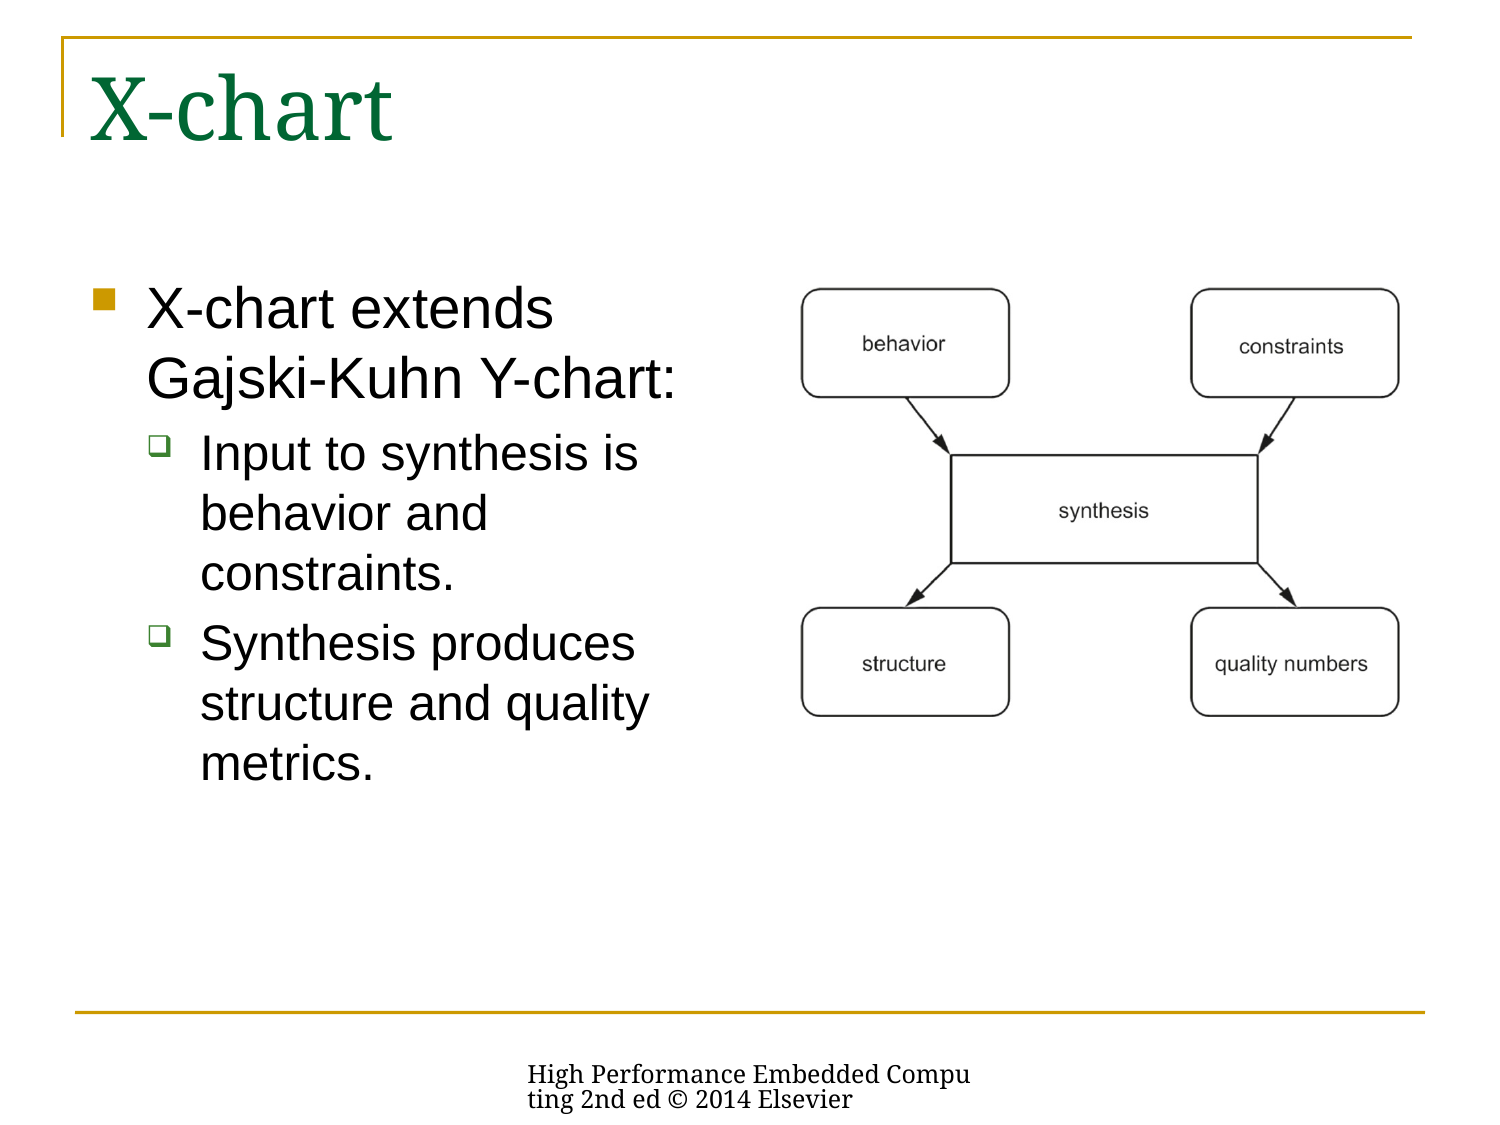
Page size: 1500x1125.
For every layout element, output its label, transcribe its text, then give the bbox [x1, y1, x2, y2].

title X-chart [75, 45, 1425, 233]
footer High Performance Embedded Computing 2nd ed © 2014 Elsevier [512, 1025, 988, 1100]
picture [799, 287, 1401, 717]
list X-chart extends Gajski-Kuhn Y-chart: Input to synthesis is behavior and constraints. Synthesis produces structure and quality metrics. [75, 262, 738, 1006]
